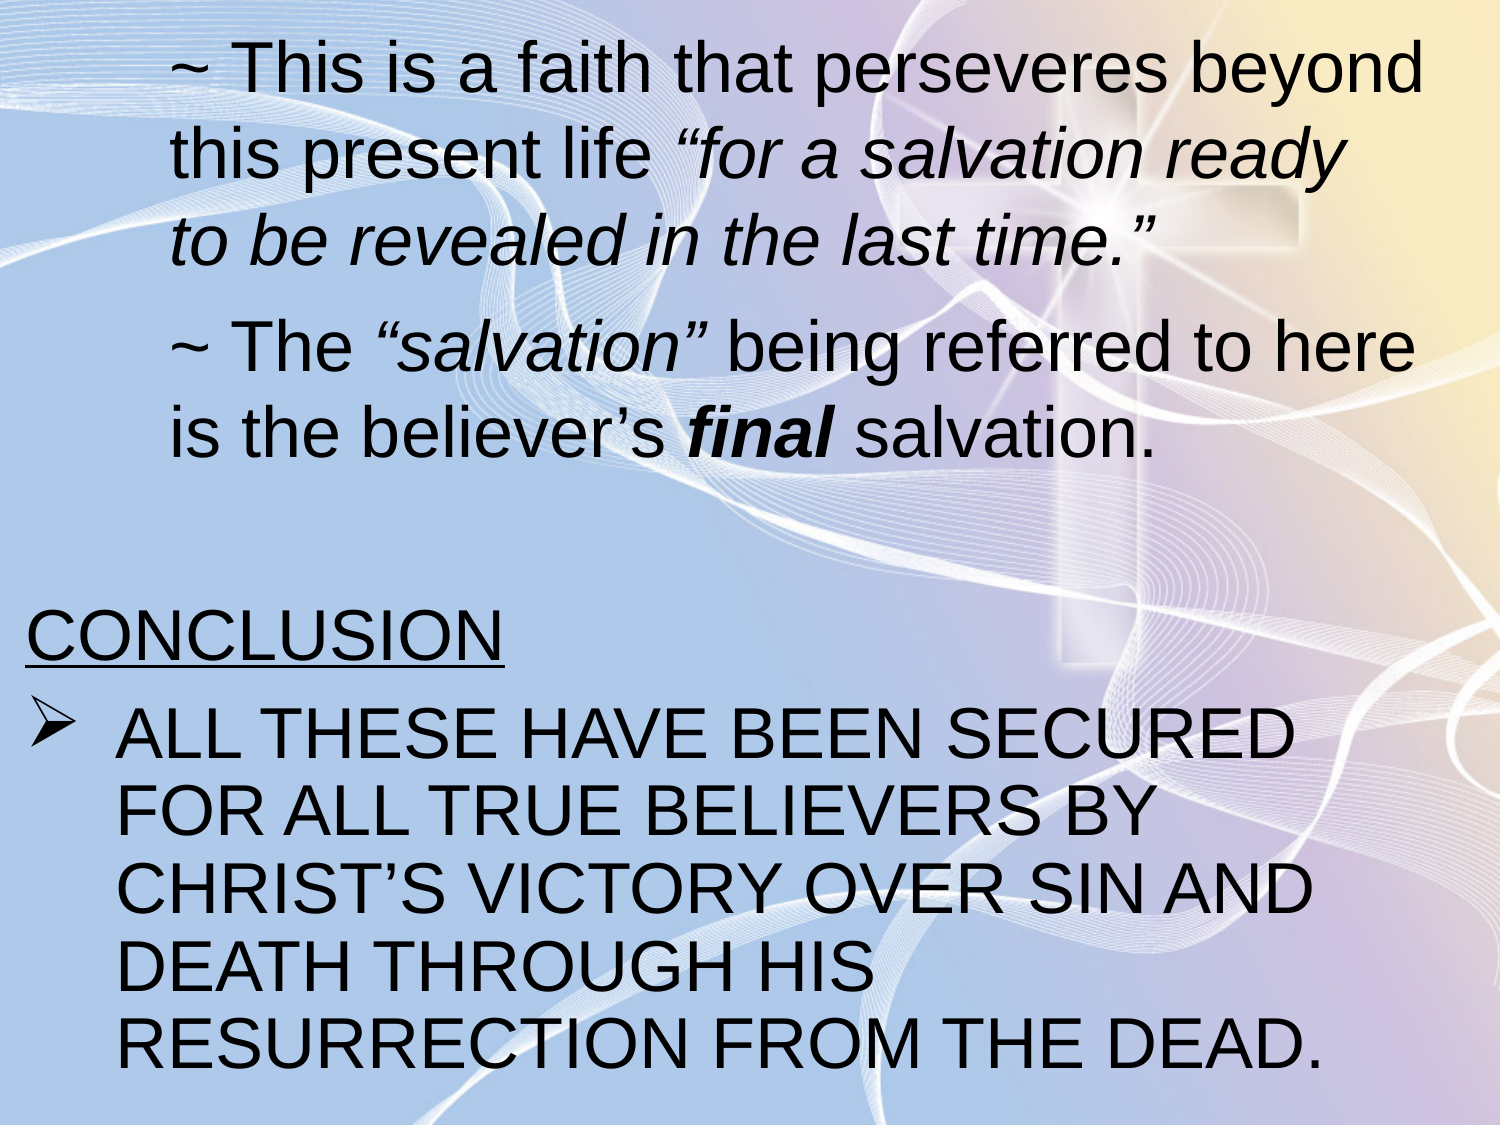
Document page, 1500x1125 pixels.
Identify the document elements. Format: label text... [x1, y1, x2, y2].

subtitle ~ This is a faith that perseveres beyond this present life “for a salvation ready to be revealed in the last time.” ~ The “salvation” being referred to here is the believer’s final salvation. CONCLUSION ALL THESE HAVE BEEN SECURED FOR ALL TRUE BELIEVERS BY CHRIST’S VICTORY OVER SIN AND DEATH THROUGH HIS RESURRECTION FROM THE DEAD. [10, 13, 1484, 1109]
picture [0, 0, 1500, 1125]
